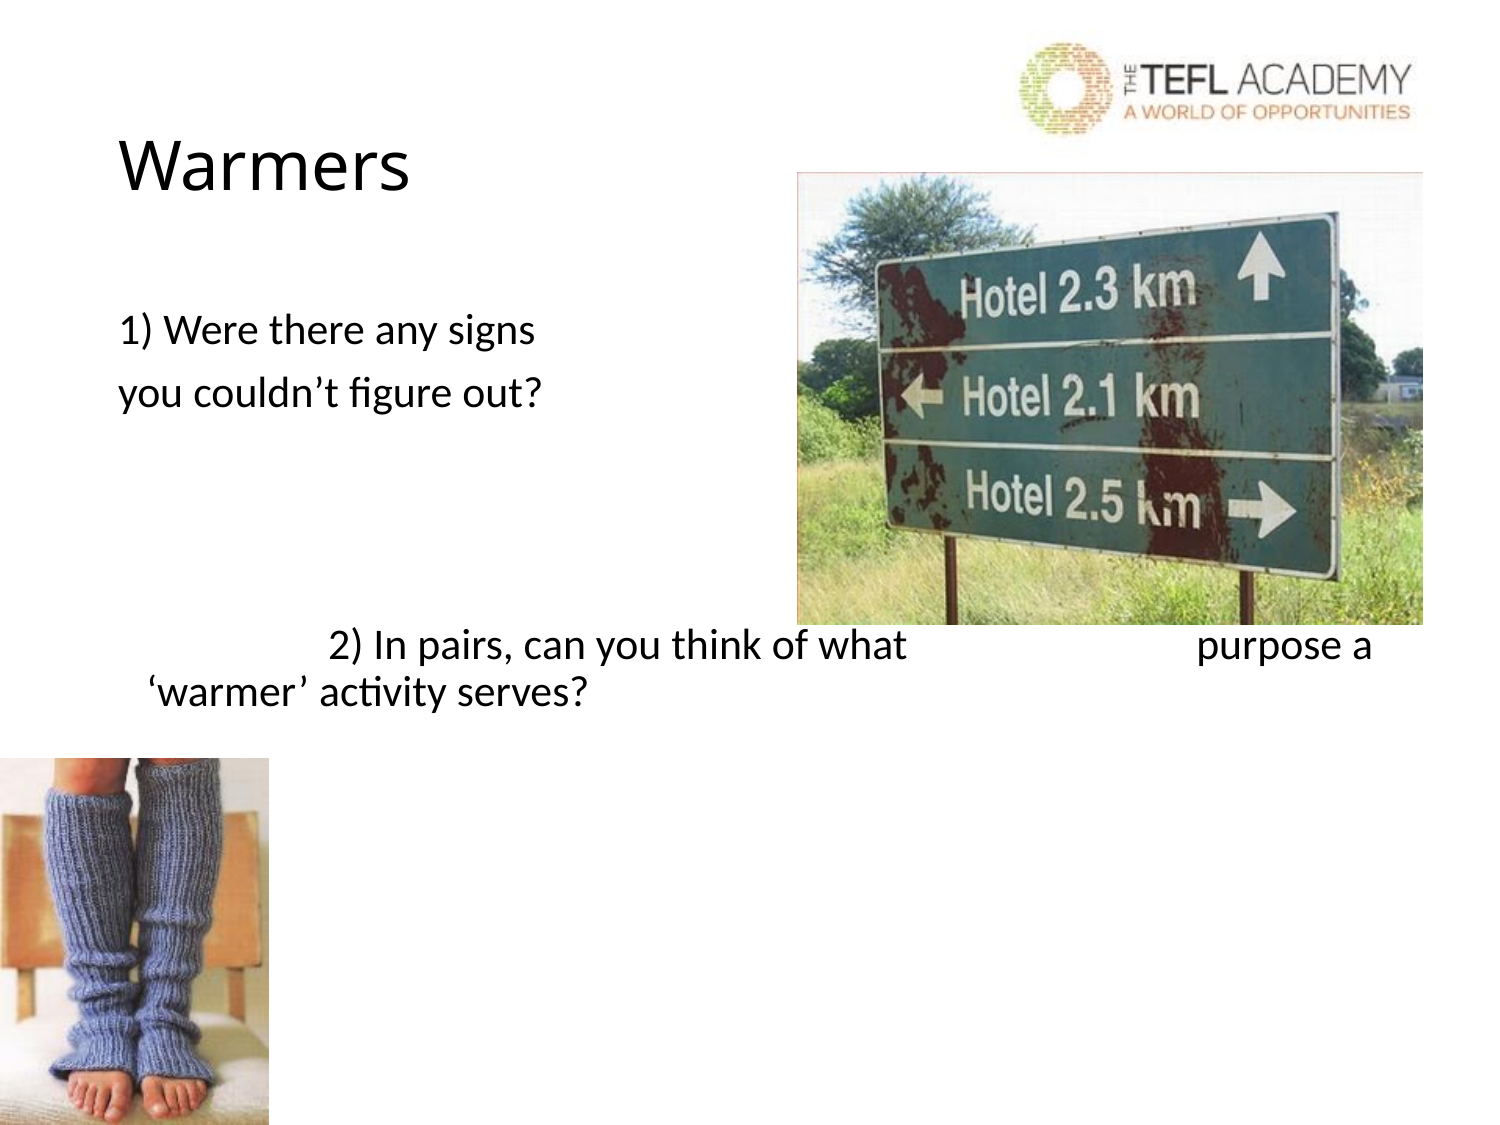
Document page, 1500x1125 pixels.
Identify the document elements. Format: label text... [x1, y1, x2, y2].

picture [0, 758, 269, 1125]
title Warmers [103, 59, 1397, 278]
picture [1002, 30, 1446, 157]
picture [797, 172, 1423, 625]
list 1) Were there any signs you couldn’t figure out? 2) In pairs, can you think of what purpose a ‘warmer’ activity serves? [103, 299, 1397, 1014]
